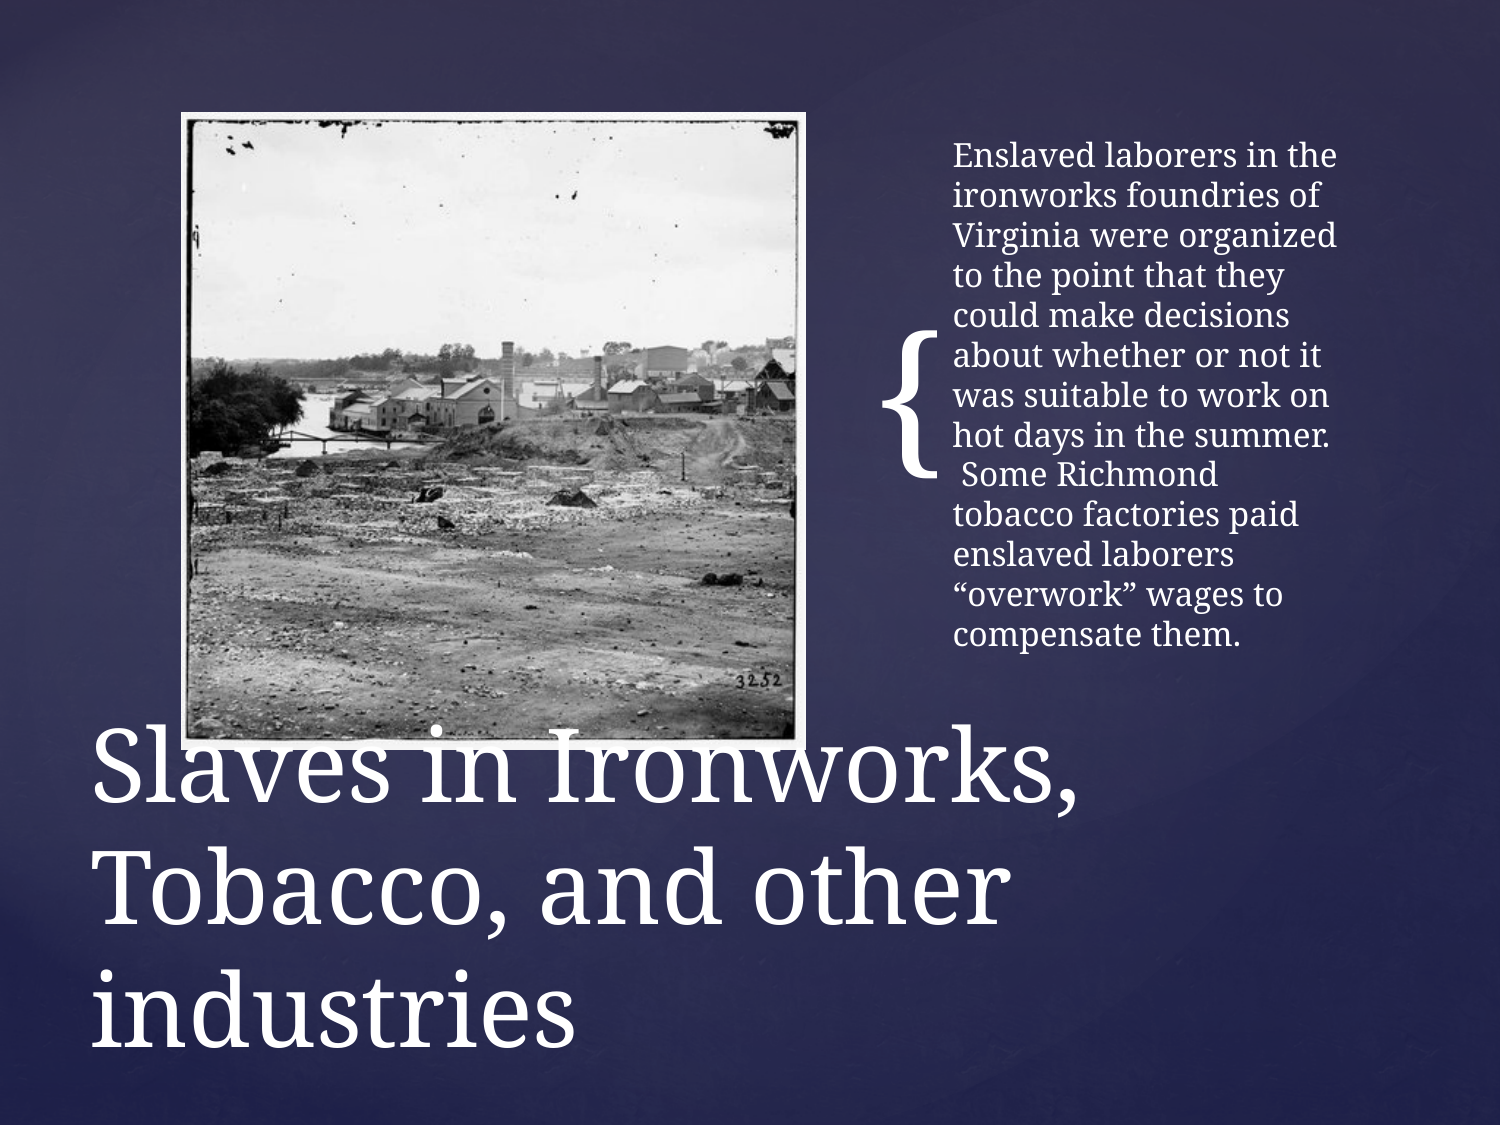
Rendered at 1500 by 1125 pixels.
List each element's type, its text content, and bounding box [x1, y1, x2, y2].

list Enslaved laborers in the ironworks foundries of Virginia were organized to the point that they could make decisions about whether or not it was suitable to work on hot days in the summer. Some Richmond tobacco factories paid enslaved laborers “overwork” wages to compensate them. [937, 112, 1363, 675]
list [181, 111, 807, 751]
title Slaves in Ironworks, Tobacco, and other industries [75, 800, 1463, 1075]
